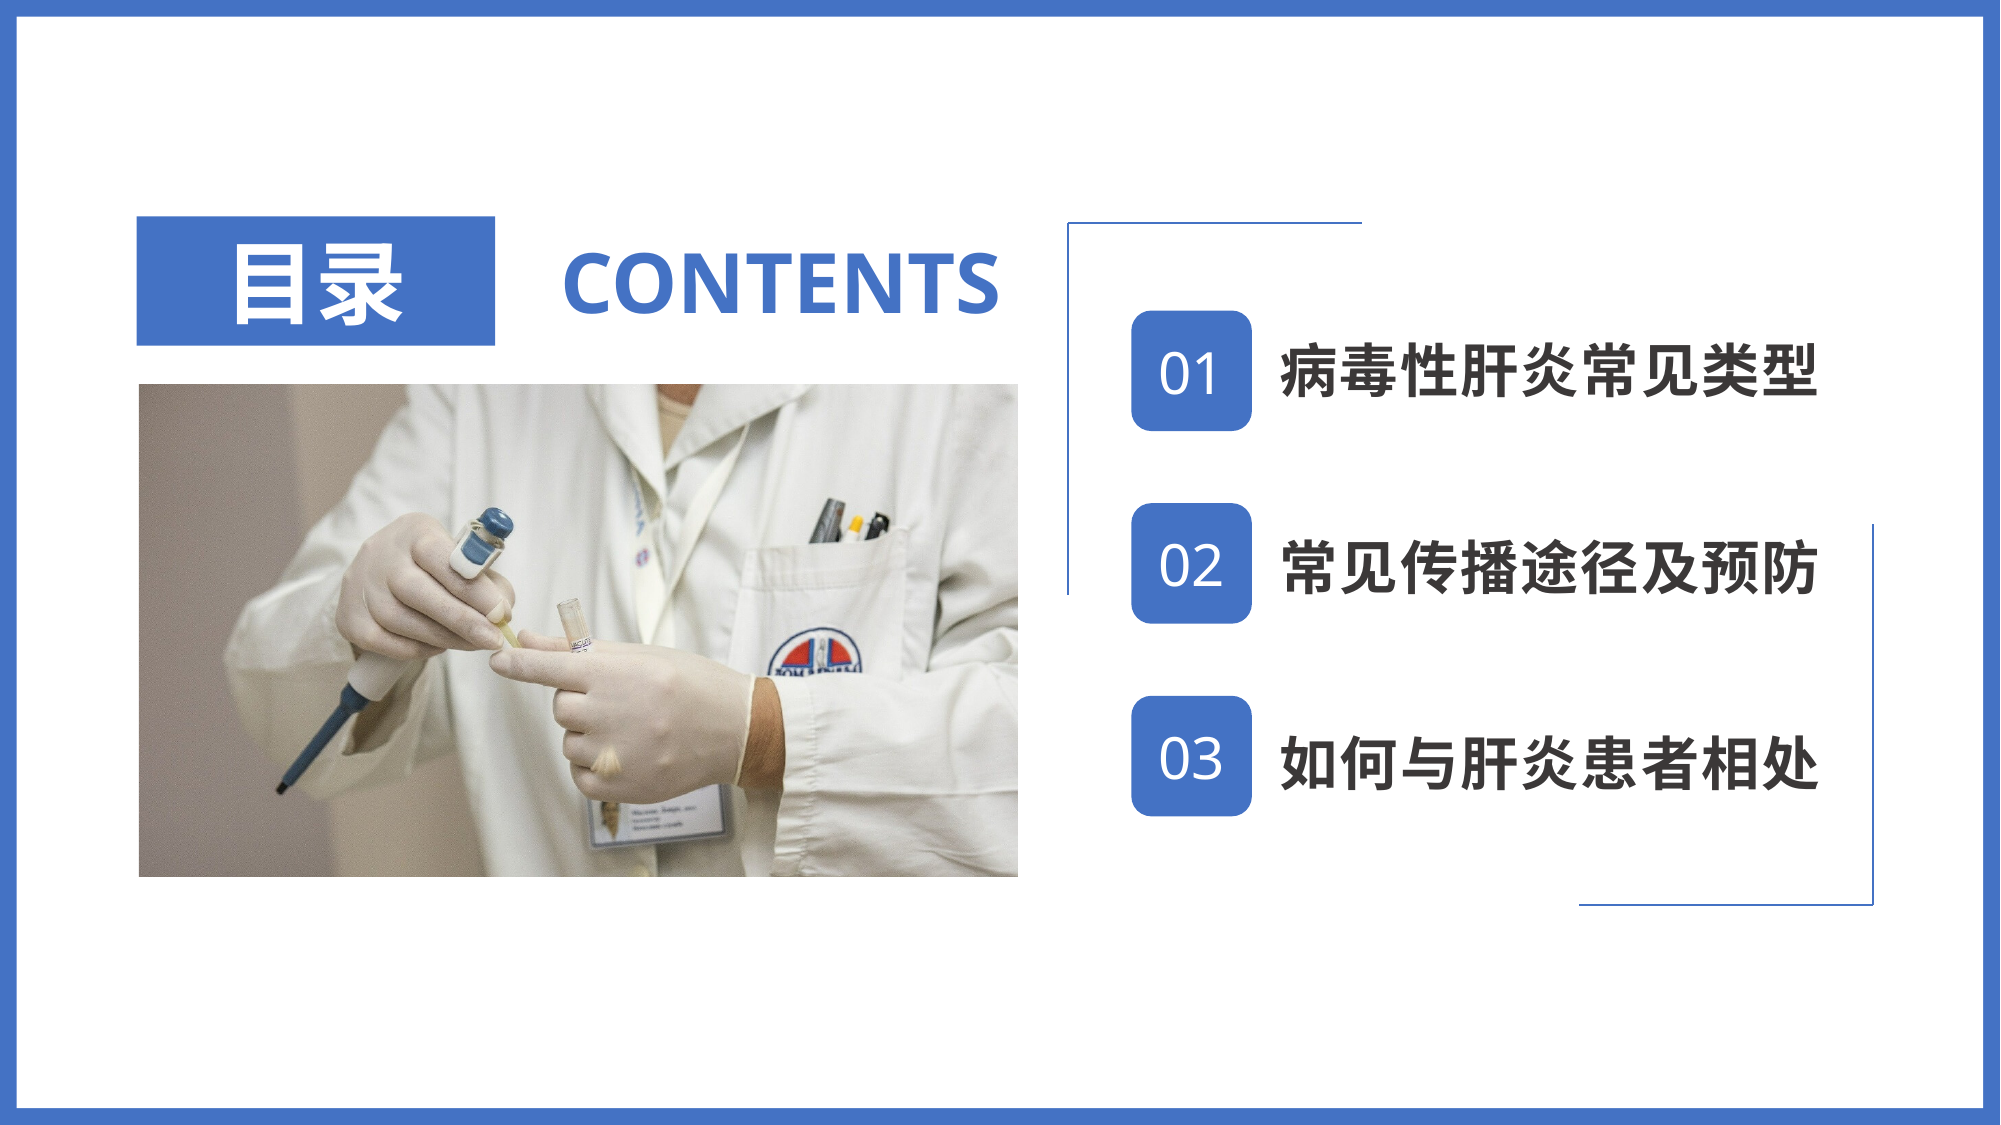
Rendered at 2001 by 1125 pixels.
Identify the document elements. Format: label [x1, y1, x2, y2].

picture [138, 384, 1018, 877]
text_box [0, 0, 2000, 1125]
text_box [136, 216, 1056, 346]
text_box [1067, 222, 1873, 905]
text_box [16, 16, 1984, 1109]
